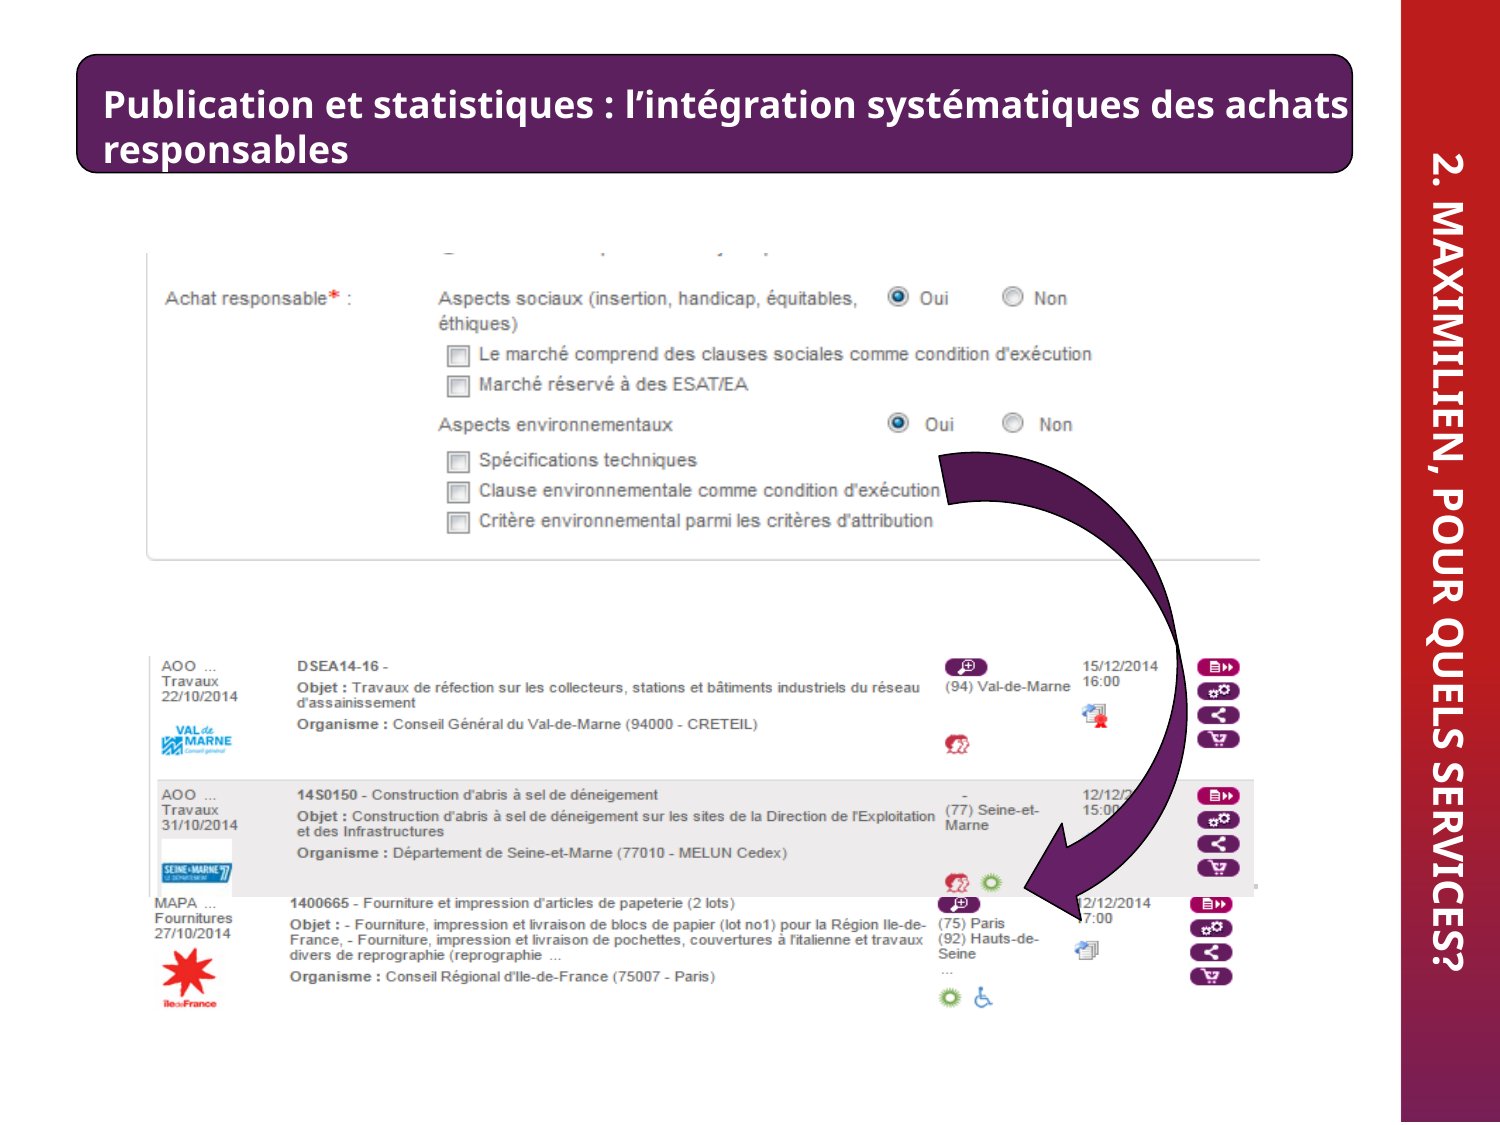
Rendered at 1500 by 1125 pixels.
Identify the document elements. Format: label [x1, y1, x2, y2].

text_box [142, 656, 1258, 1012]
picture [0, 0, 1500, 1123]
